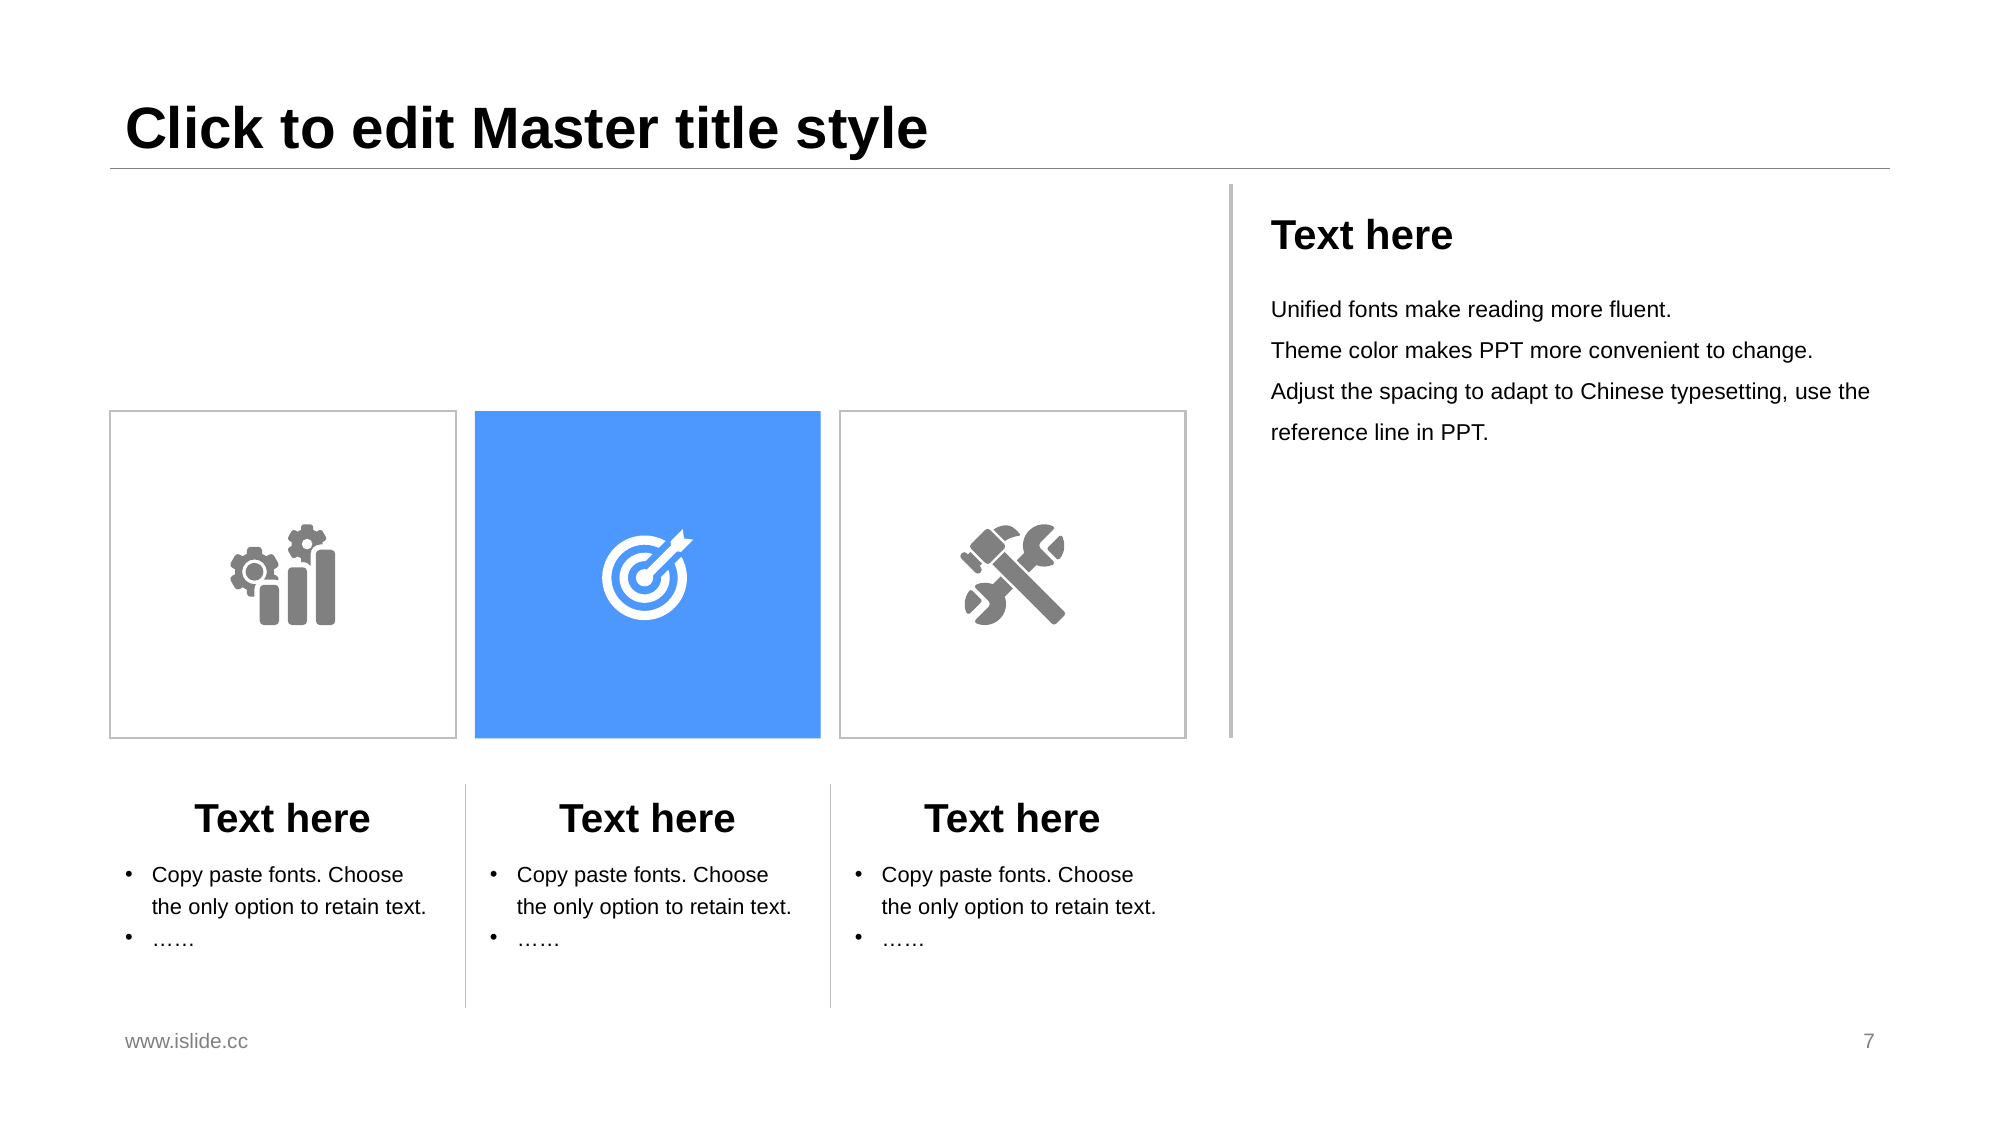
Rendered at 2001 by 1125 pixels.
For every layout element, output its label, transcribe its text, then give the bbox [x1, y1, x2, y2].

footer www.islide.cc [109, 1023, 790, 1058]
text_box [109, 184, 1890, 1008]
slide_number 7 [1412, 1023, 1890, 1058]
title Click to edit Master title style [109, 0, 1890, 169]
